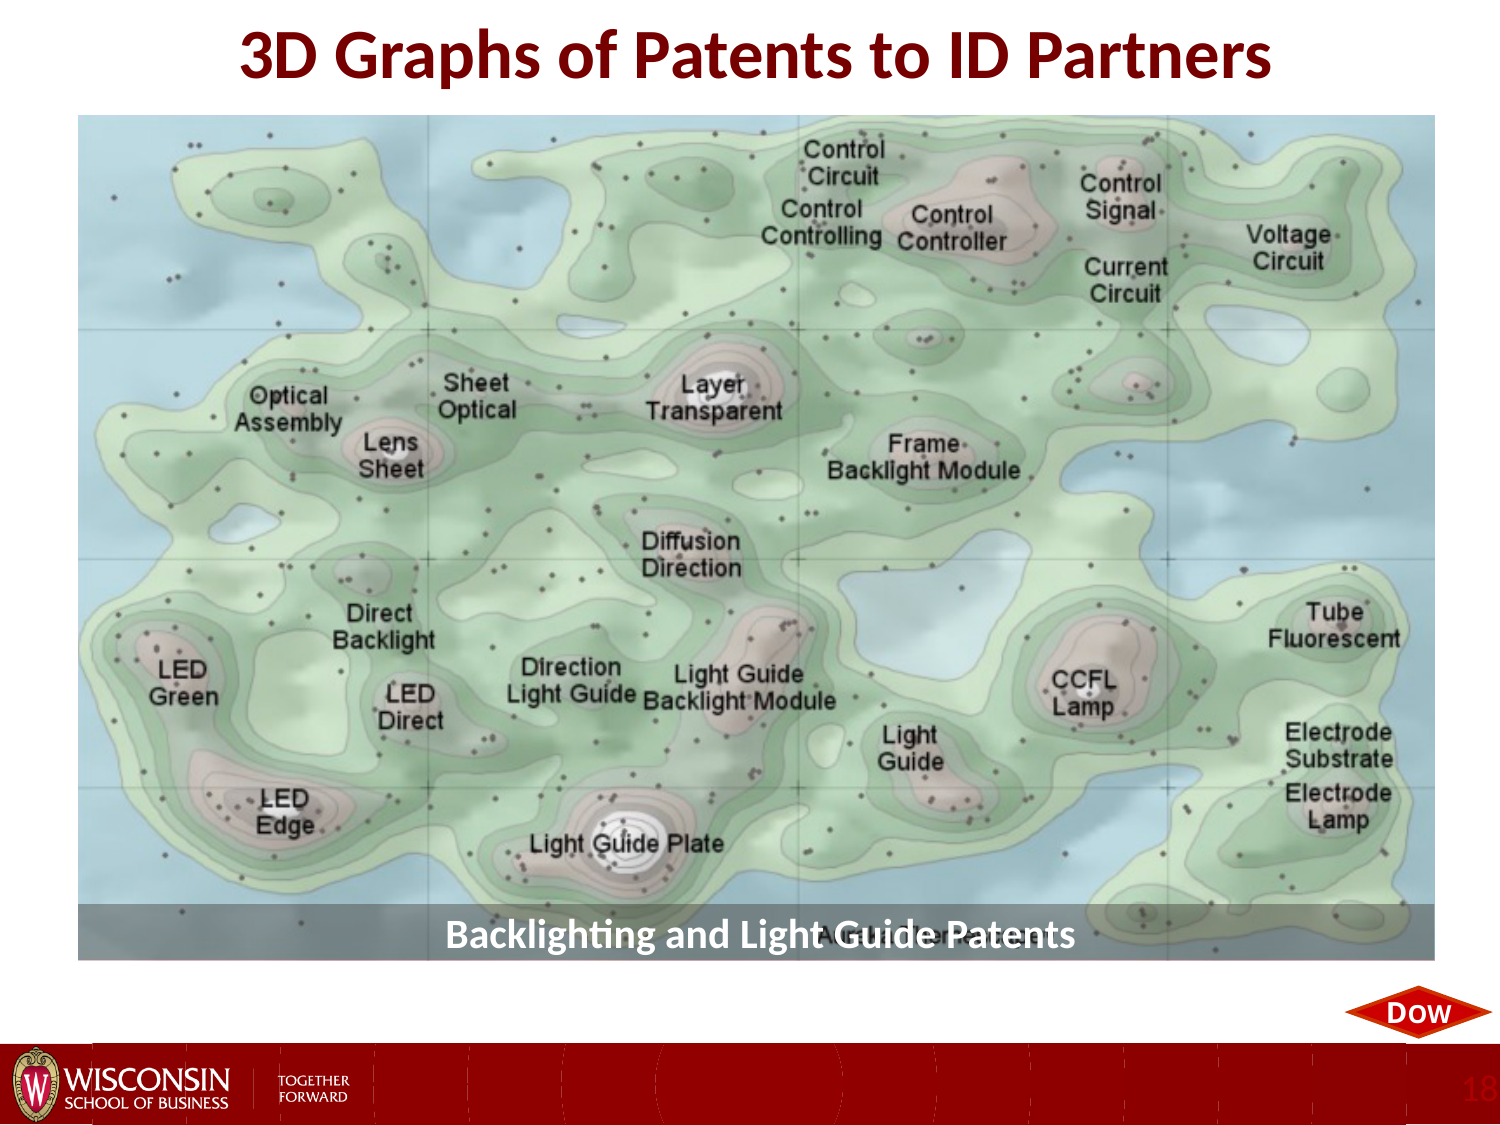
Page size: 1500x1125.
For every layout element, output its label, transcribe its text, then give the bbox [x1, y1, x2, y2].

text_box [77, 115, 1435, 963]
text_box DOW [1349, 987, 1488, 1037]
title 3D Graphs of Patents to ID Partners [24, 0, 1488, 100]
picture [12, 1046, 350, 1123]
